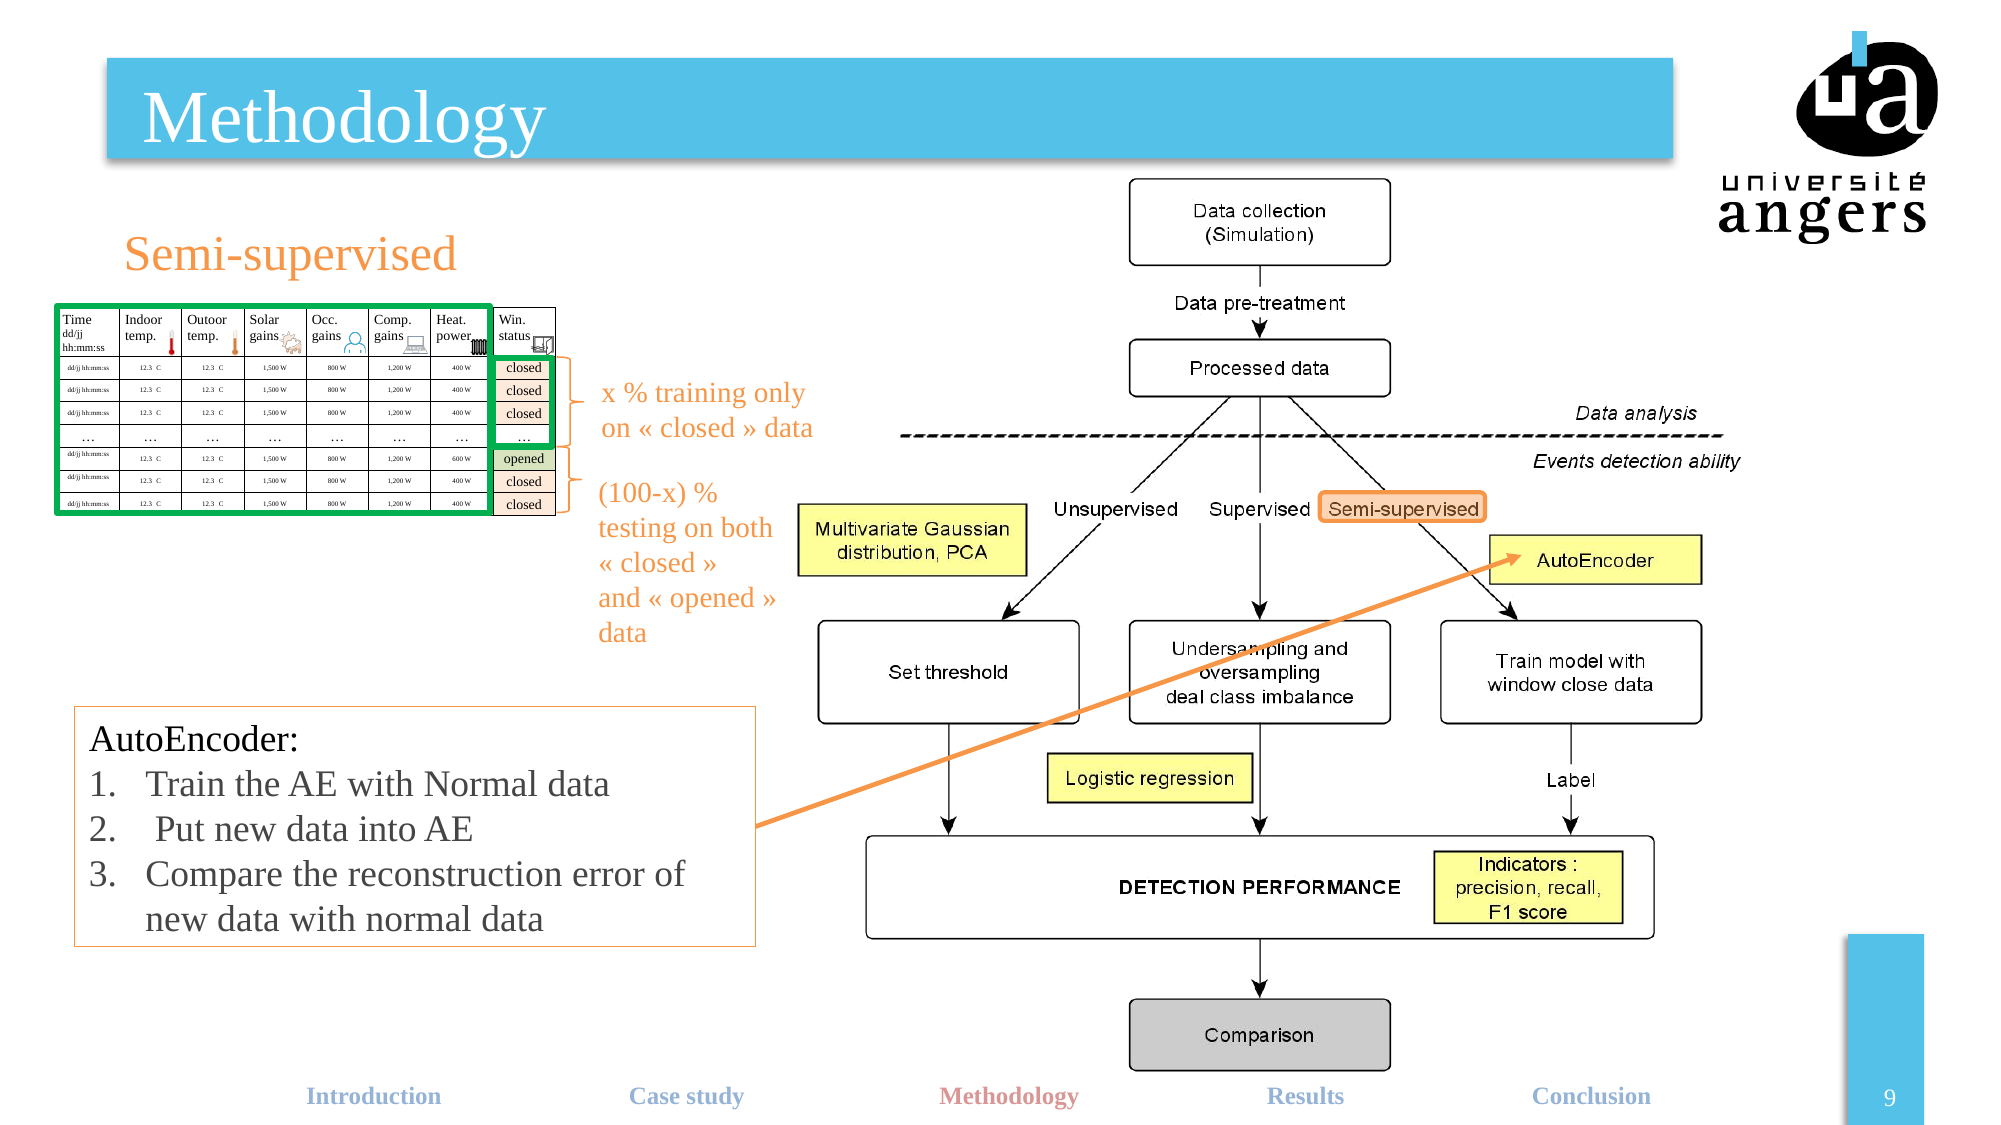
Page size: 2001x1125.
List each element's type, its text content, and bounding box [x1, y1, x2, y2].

picture [784, 31, 1938, 1083]
text_box Introduction Case study Methodology Results Conclusion [291, 1072, 1709, 1117]
slide_number 9 [1848, 1085, 1926, 1118]
picture [1838, 931, 1928, 1125]
title Methodology [107, 57, 1674, 159]
text_box Semi-supervised [108, 212, 485, 288]
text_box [56, 305, 558, 522]
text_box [755, 554, 1522, 829]
text_box AutoEncoder: Train the AE with Normal data Put new data into AE Compare the reconstruction error of new data with normal data [74, 706, 756, 947]
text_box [556, 356, 831, 658]
